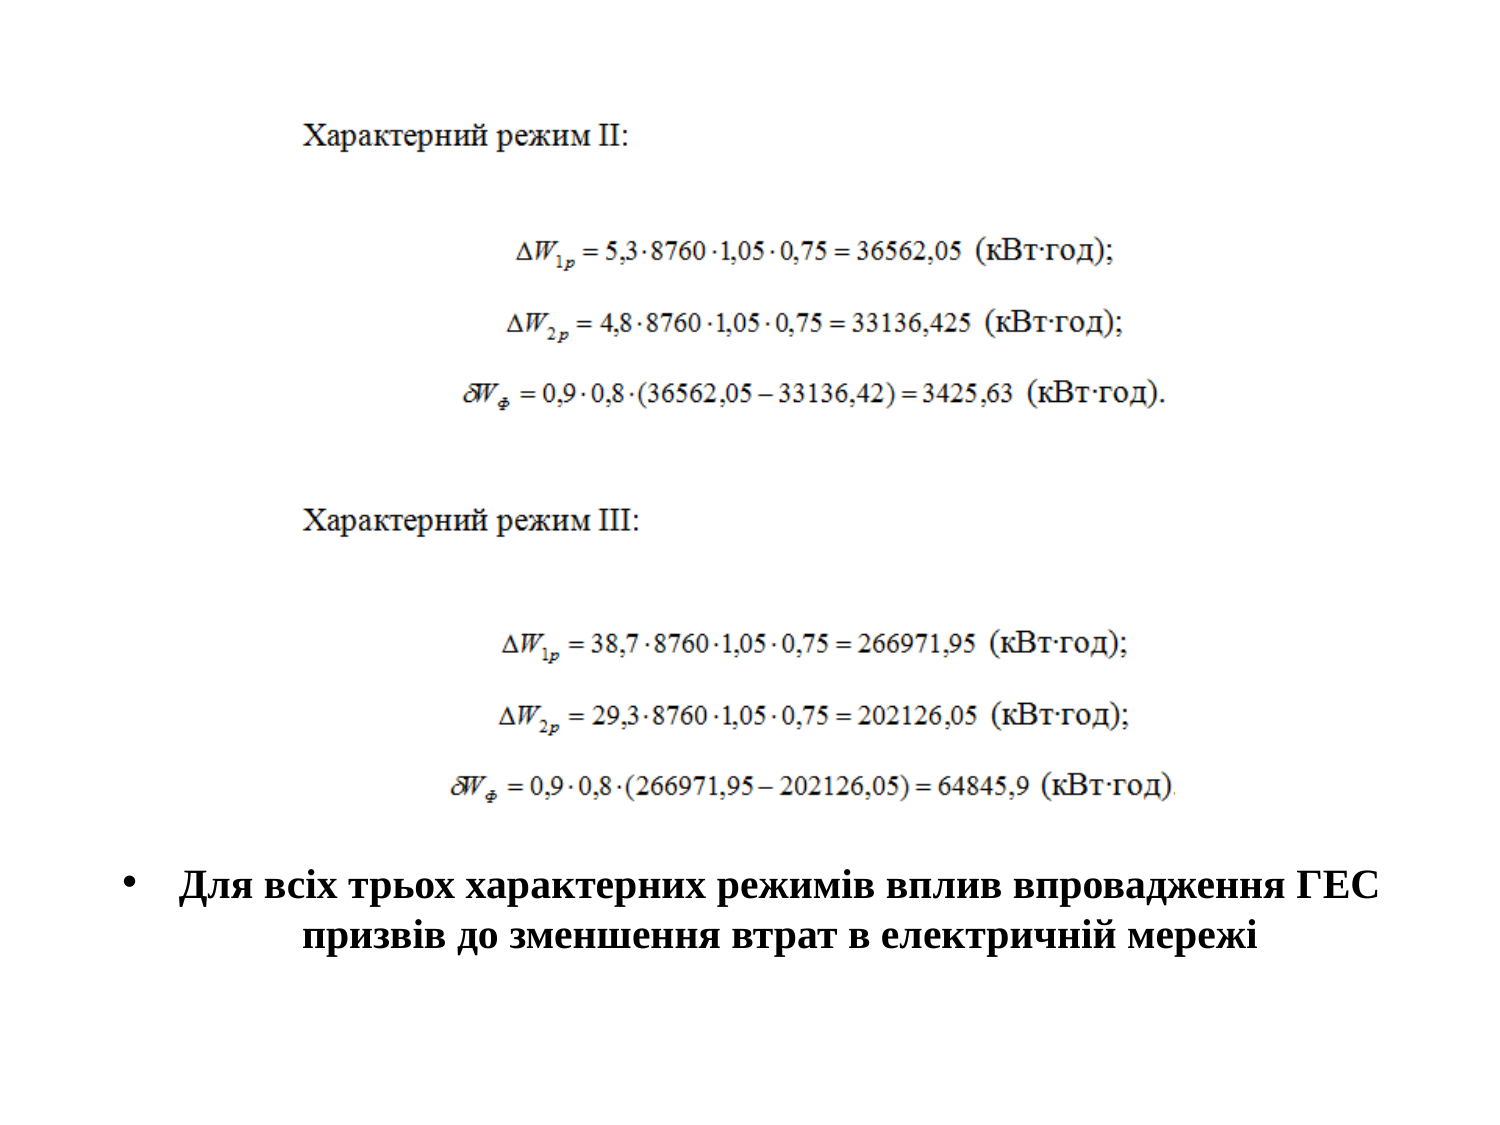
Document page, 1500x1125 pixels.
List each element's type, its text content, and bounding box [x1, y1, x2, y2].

list Для всіх трьох характерних режимів вплив впровадження ГЕС призвів до зменшення втрат в електричній мережі [76, 148, 1428, 1083]
title [74, 44, 1426, 173]
picture [300, 113, 1176, 811]
